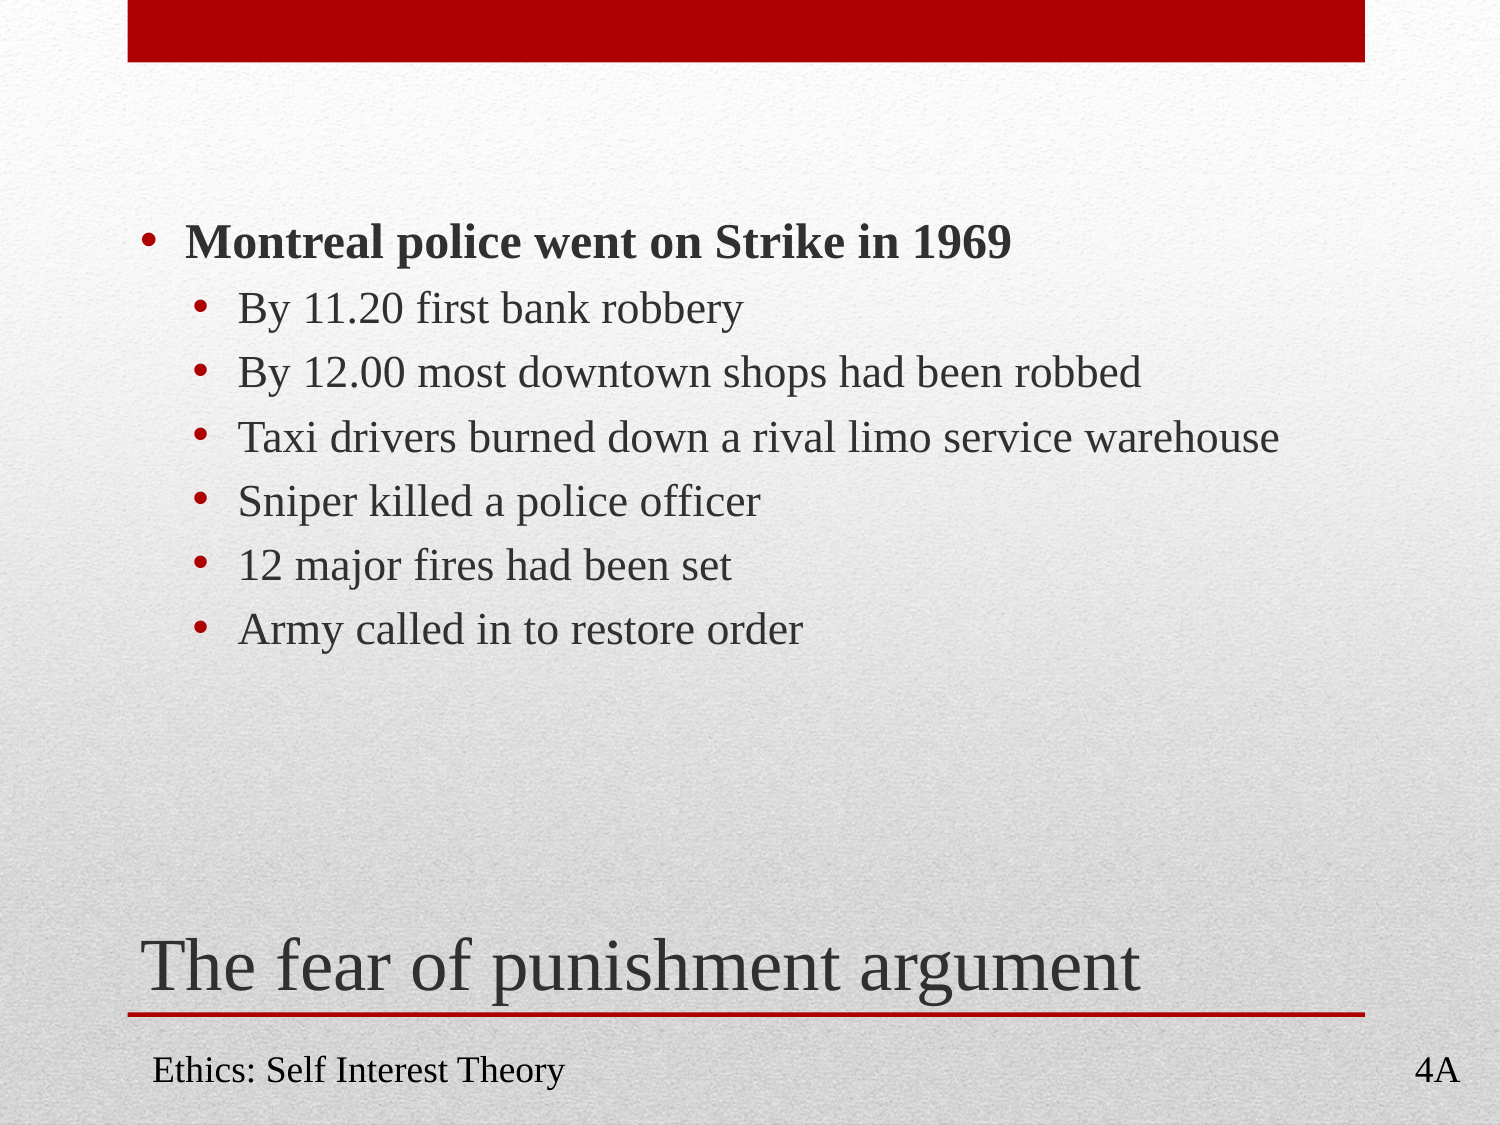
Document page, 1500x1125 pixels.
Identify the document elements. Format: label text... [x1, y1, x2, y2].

title The fear of punishment argument [125, 750, 1413, 1013]
list Montreal police went on Strike in 1969 By 11.20 first bank robbery By 12.00 most downtown shops had been robbed Taxi drivers burned down a rival limo service warehouse Sniper killed a police officer 12 major fires had been set Army called in to restore order [125, 112, 1363, 750]
